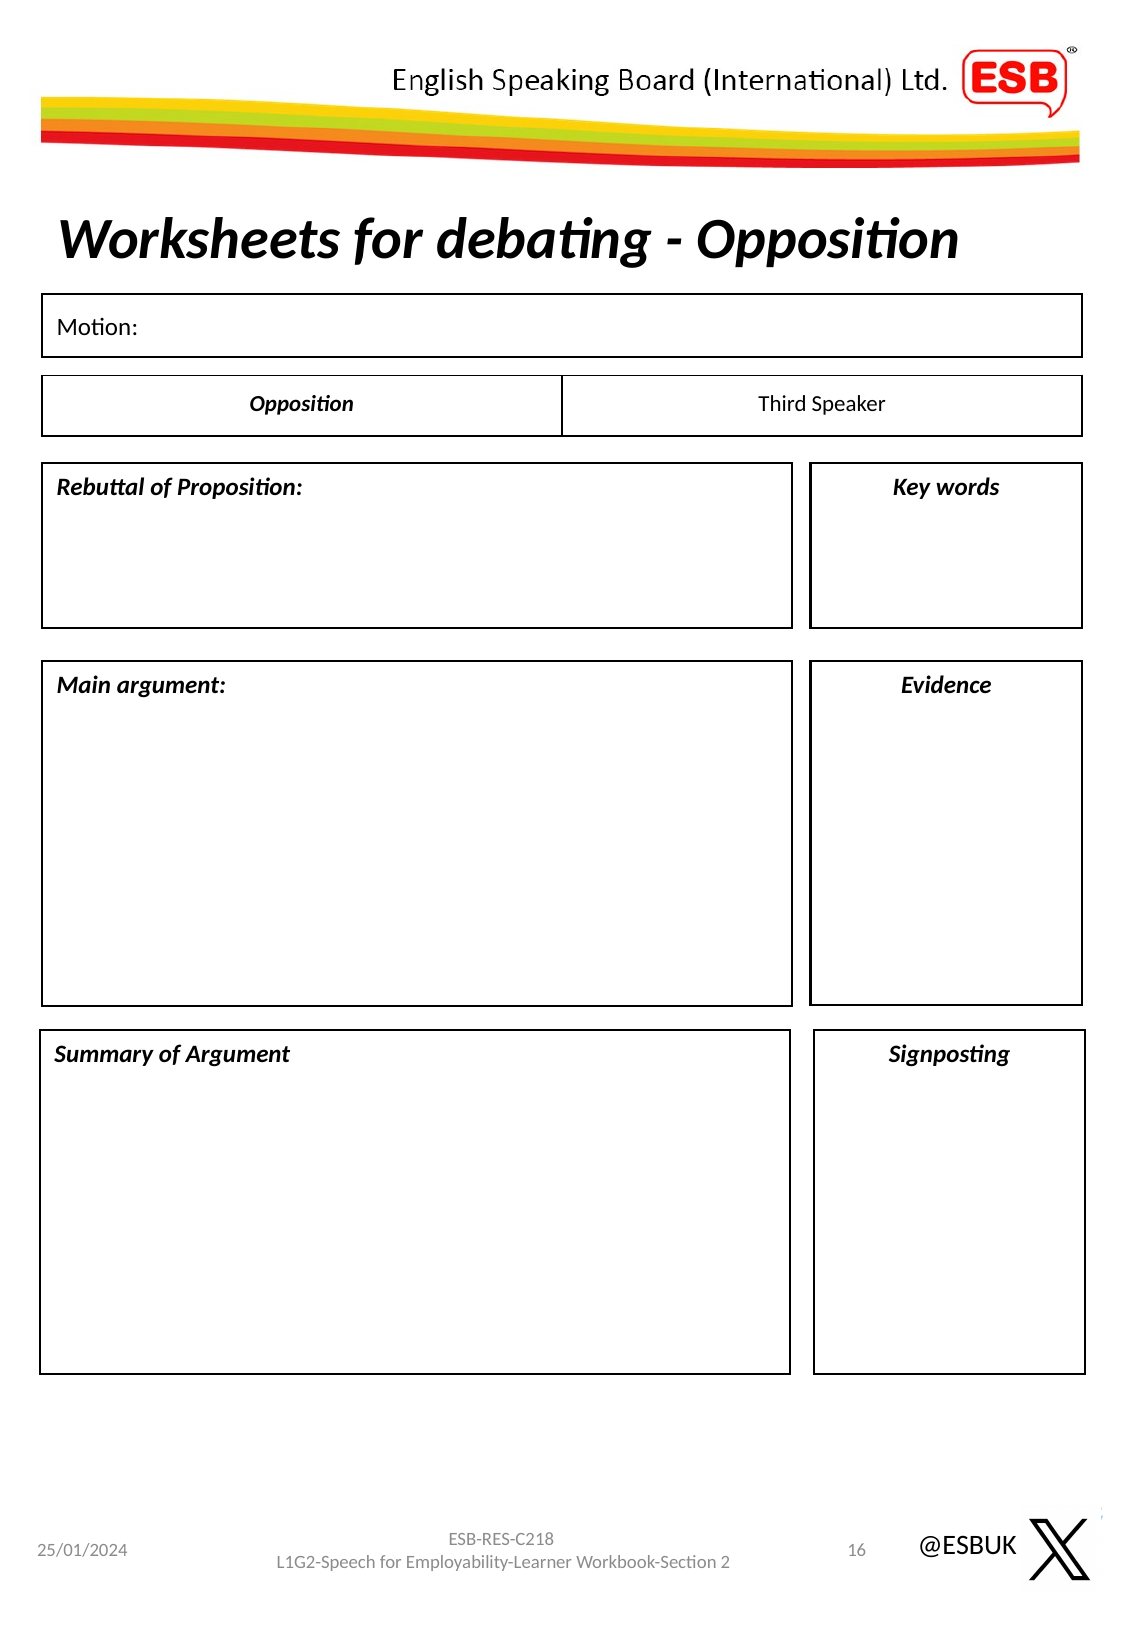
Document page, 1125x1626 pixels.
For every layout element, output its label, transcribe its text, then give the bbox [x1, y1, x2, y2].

title Worksheets for debating - Opposition [42, 162, 1014, 293]
table_header Third Speaker [563, 376, 1081, 435]
text_box Key words [809, 462, 1083, 629]
text_box Rebuttal of Proposition: [41, 462, 793, 629]
picture [0, 1, 1125, 234]
footer ESB-RES-C218 L1G2-Speech for Employability-Learner Workbook-Section 2 [243, 1506, 697, 1593]
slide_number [22, 1506, 243, 1593]
text_box Motion: [41, 293, 1083, 358]
picture [1021, 1506, 1103, 1593]
slide_number 16 [697, 1506, 882, 1593]
text_box Summary of Argument [39, 1029, 791, 1375]
table_header Opposition [43, 376, 561, 435]
text_box Main argument: [41, 660, 793, 1007]
text_box Signposting [813, 1029, 1086, 1375]
text_box Evidence [809, 660, 1083, 1006]
